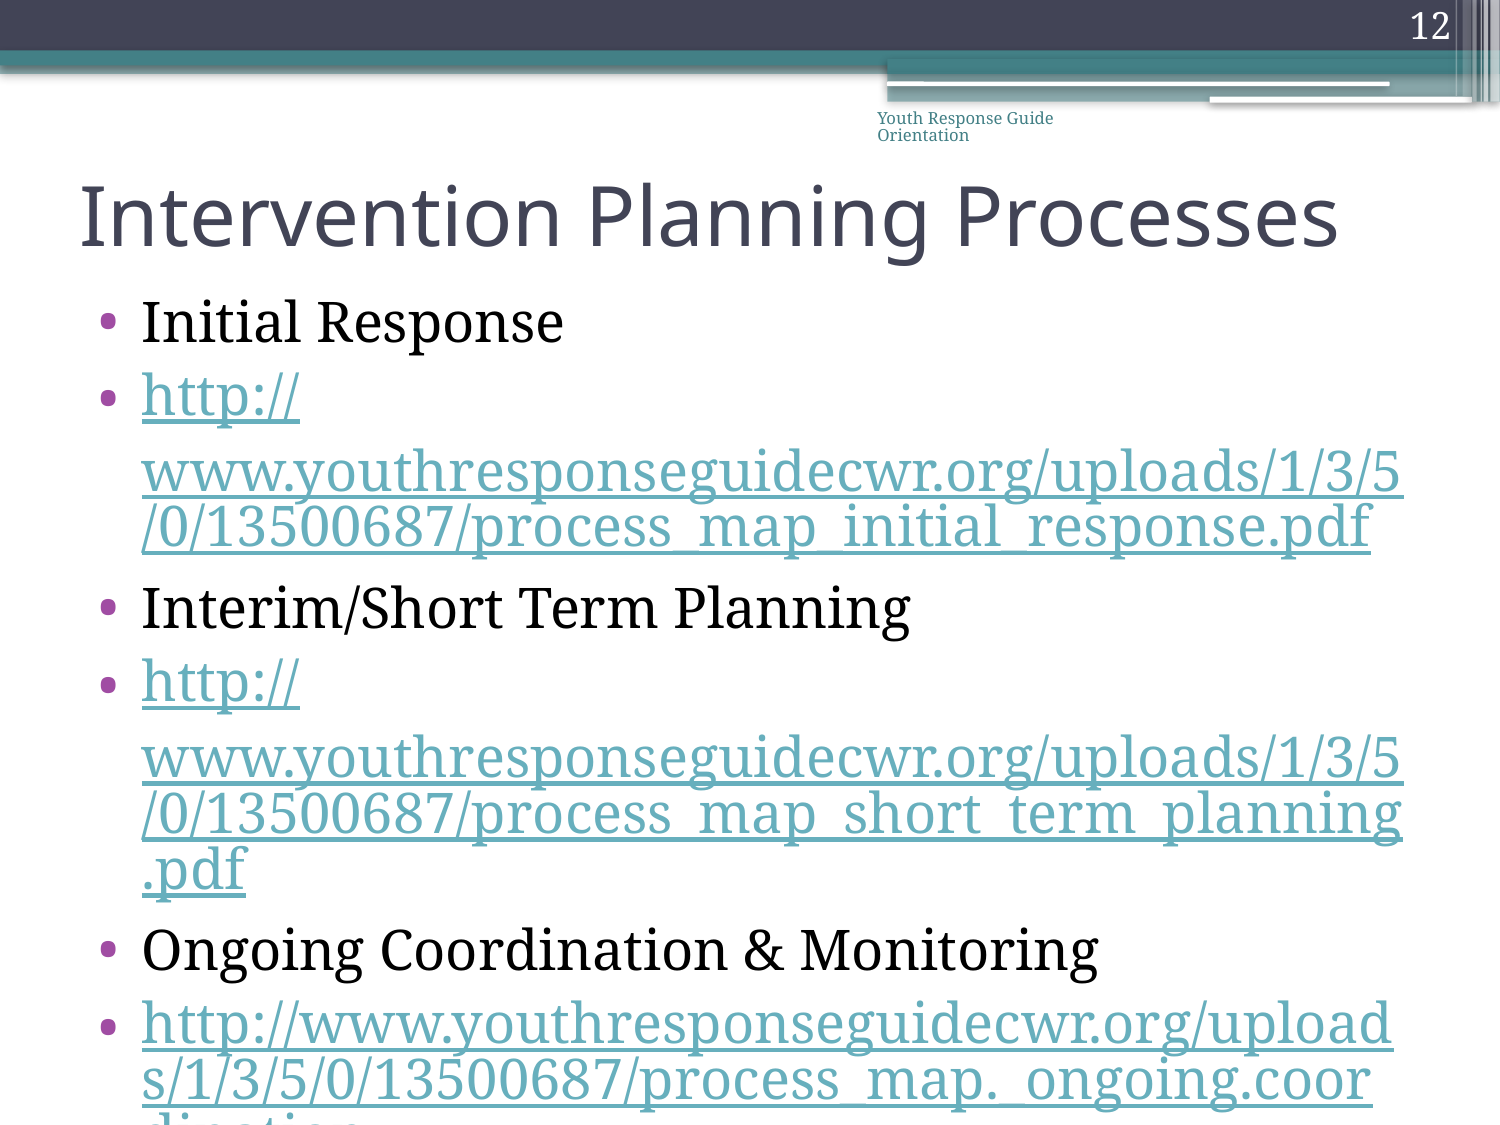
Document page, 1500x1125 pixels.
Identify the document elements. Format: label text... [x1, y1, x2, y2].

title Intervention Planning Processes [64, 125, 1415, 278]
list Initial Response http://www.youthresponseguidecwr.org/uploads/1/3/5/0/13500687/process_map_initial_response.pdf Interim/Short Term Planning http://www.youthresponseguidecwr.org/uploads/1/3/5/0/13500687/process_map_short_term_planning.pdf Ongoing Coordination & Monitoring http://www.youthresponseguidecwr.org/uploads/1/3/5/0/13500687/process_map._ongoing.coordination__monitoring.pdf [64, 278, 1415, 989]
slide_number 12 [1341, 0, 1466, 61]
footer Youth Response Guide Orientation [862, 100, 1080, 176]
